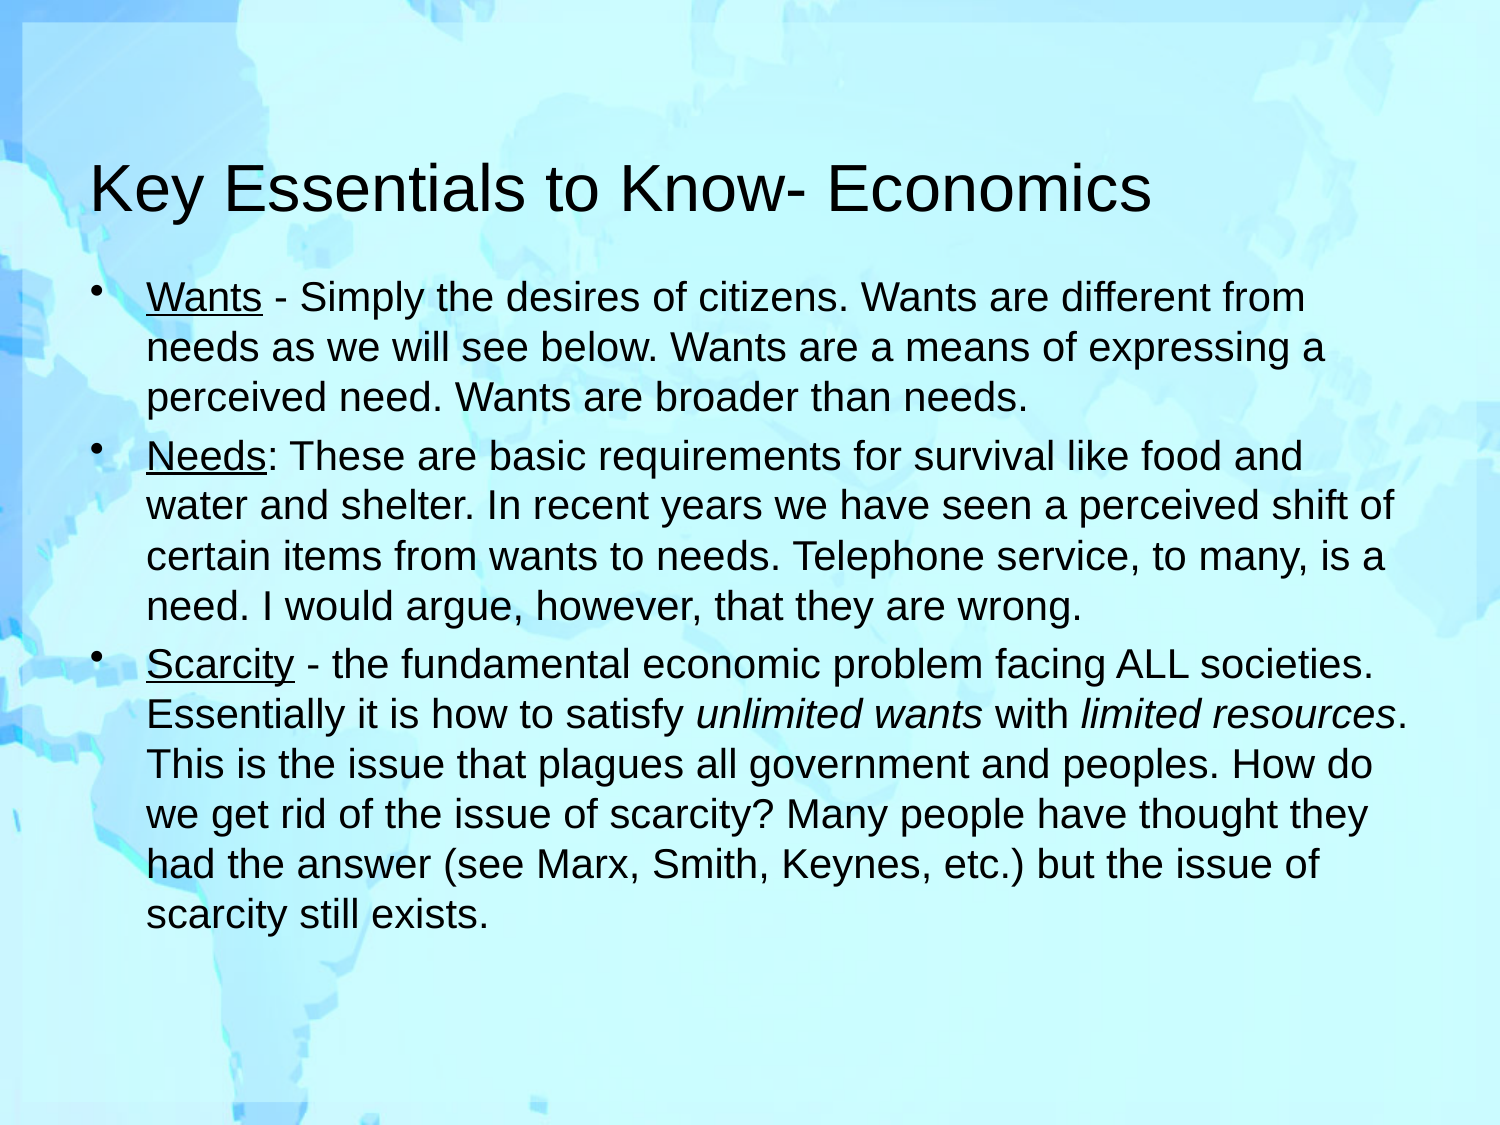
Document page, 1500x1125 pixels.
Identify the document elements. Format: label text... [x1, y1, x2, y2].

picture [0, 0, 1500, 1125]
list Wants - Simply the desires of citizens. Wants are different from needs as we will see below. Wants are a means of expressing a perceived need. Wants are broader than needs. Needs: These are basic requirements for survival like food and water and shelter. In recent years we have seen a perceived shift of certain items from wants to needs. Telephone service, to many, is a need. I would argue, however, that they are wrong. Scarcity - the fundamental economic problem facing ALL societies. Essentially it is how to satisfy unlimited wants with limited resources. This is the issue that plagues all government and peoples. How do we get rid of the issue of scarcity? Many people have thought they had the answer (see Marx, Smith, Keynes, etc.) but the issue of scarcity still exists. [74, 262, 1425, 1005]
title Key Essentials to Know- Economics [74, 45, 1425, 233]
